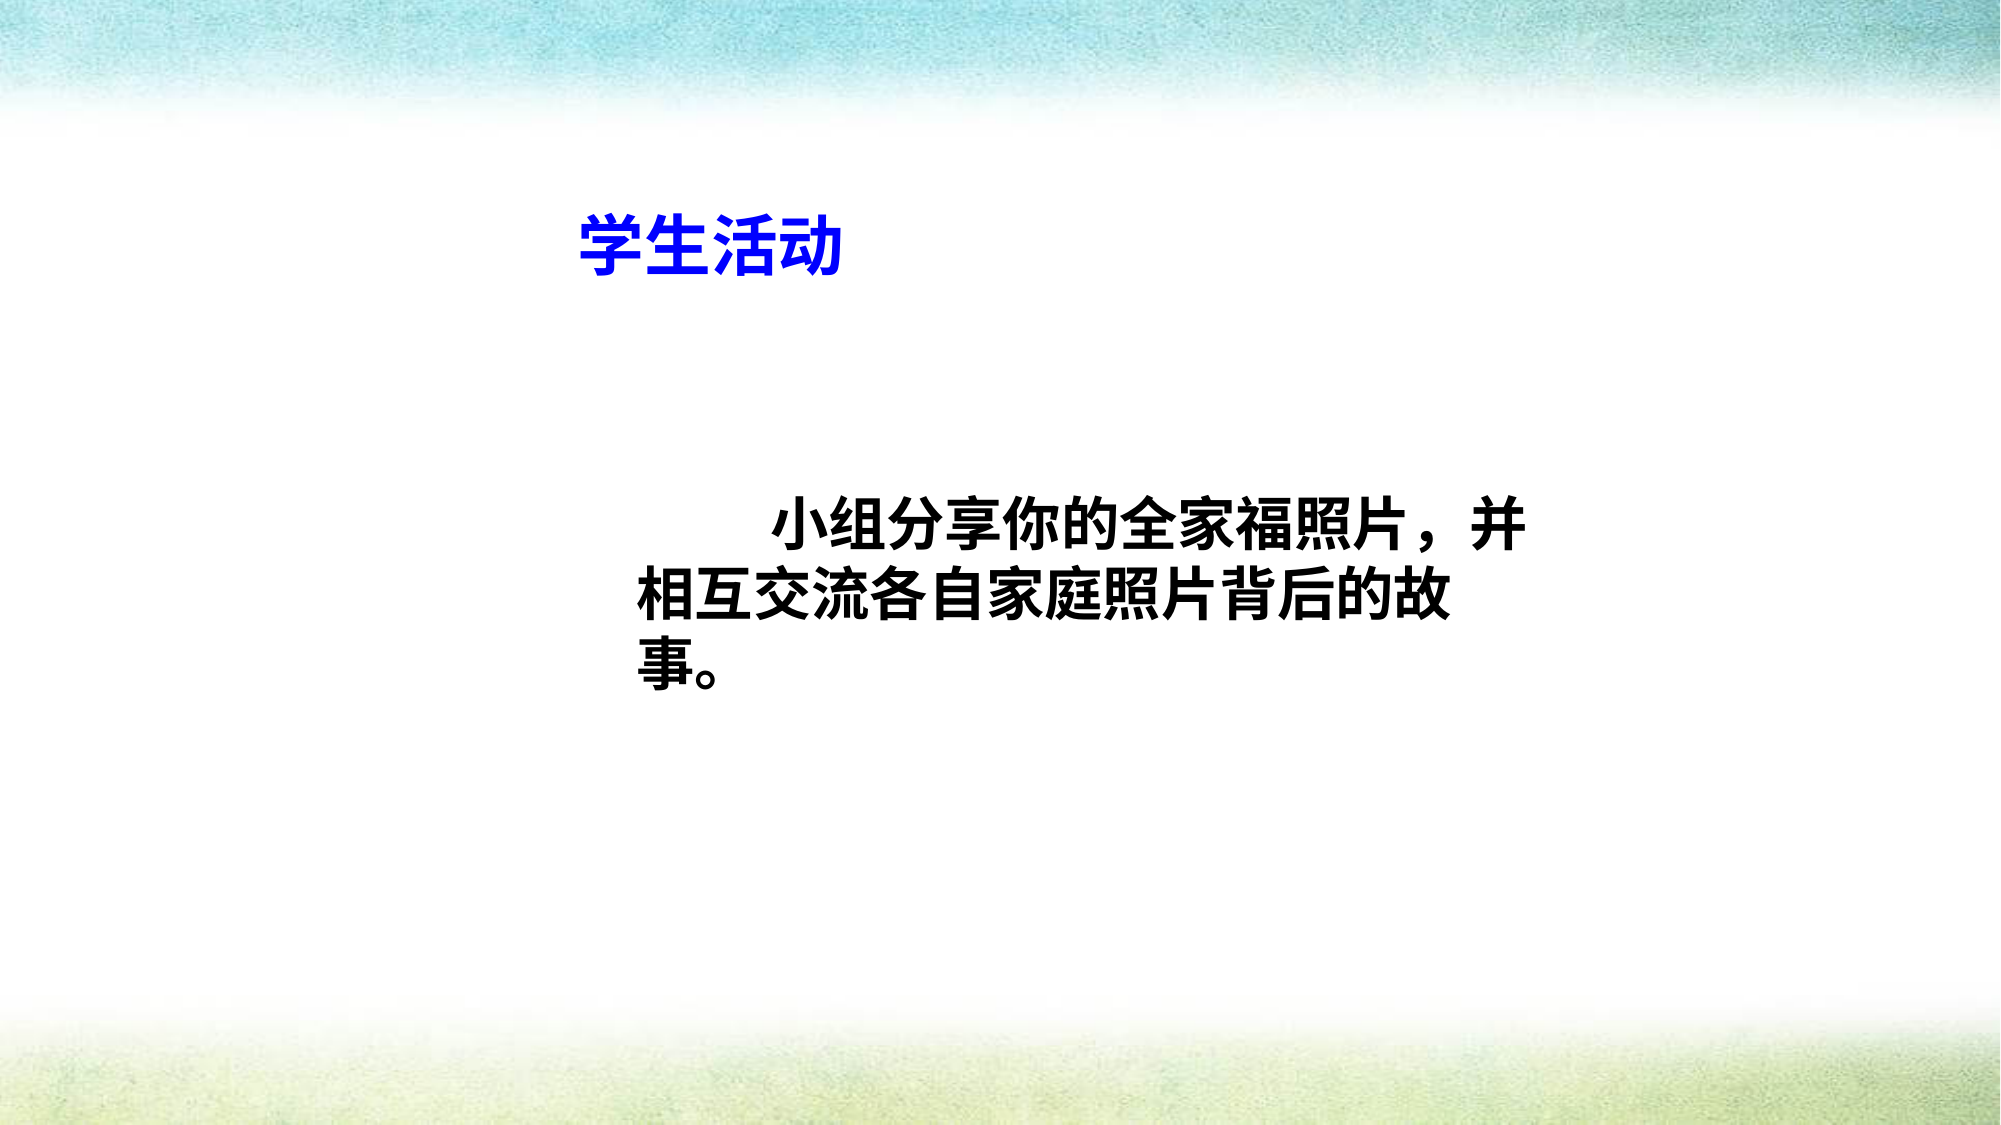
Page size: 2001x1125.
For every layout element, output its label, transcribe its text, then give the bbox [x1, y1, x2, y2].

text_box 小组分享你的全家福照片，并相互交流各自家庭照片背后的故事。 [622, 479, 1556, 705]
picture [0, 0, 2001, 1125]
text_box 学生活动 [562, 196, 882, 291]
